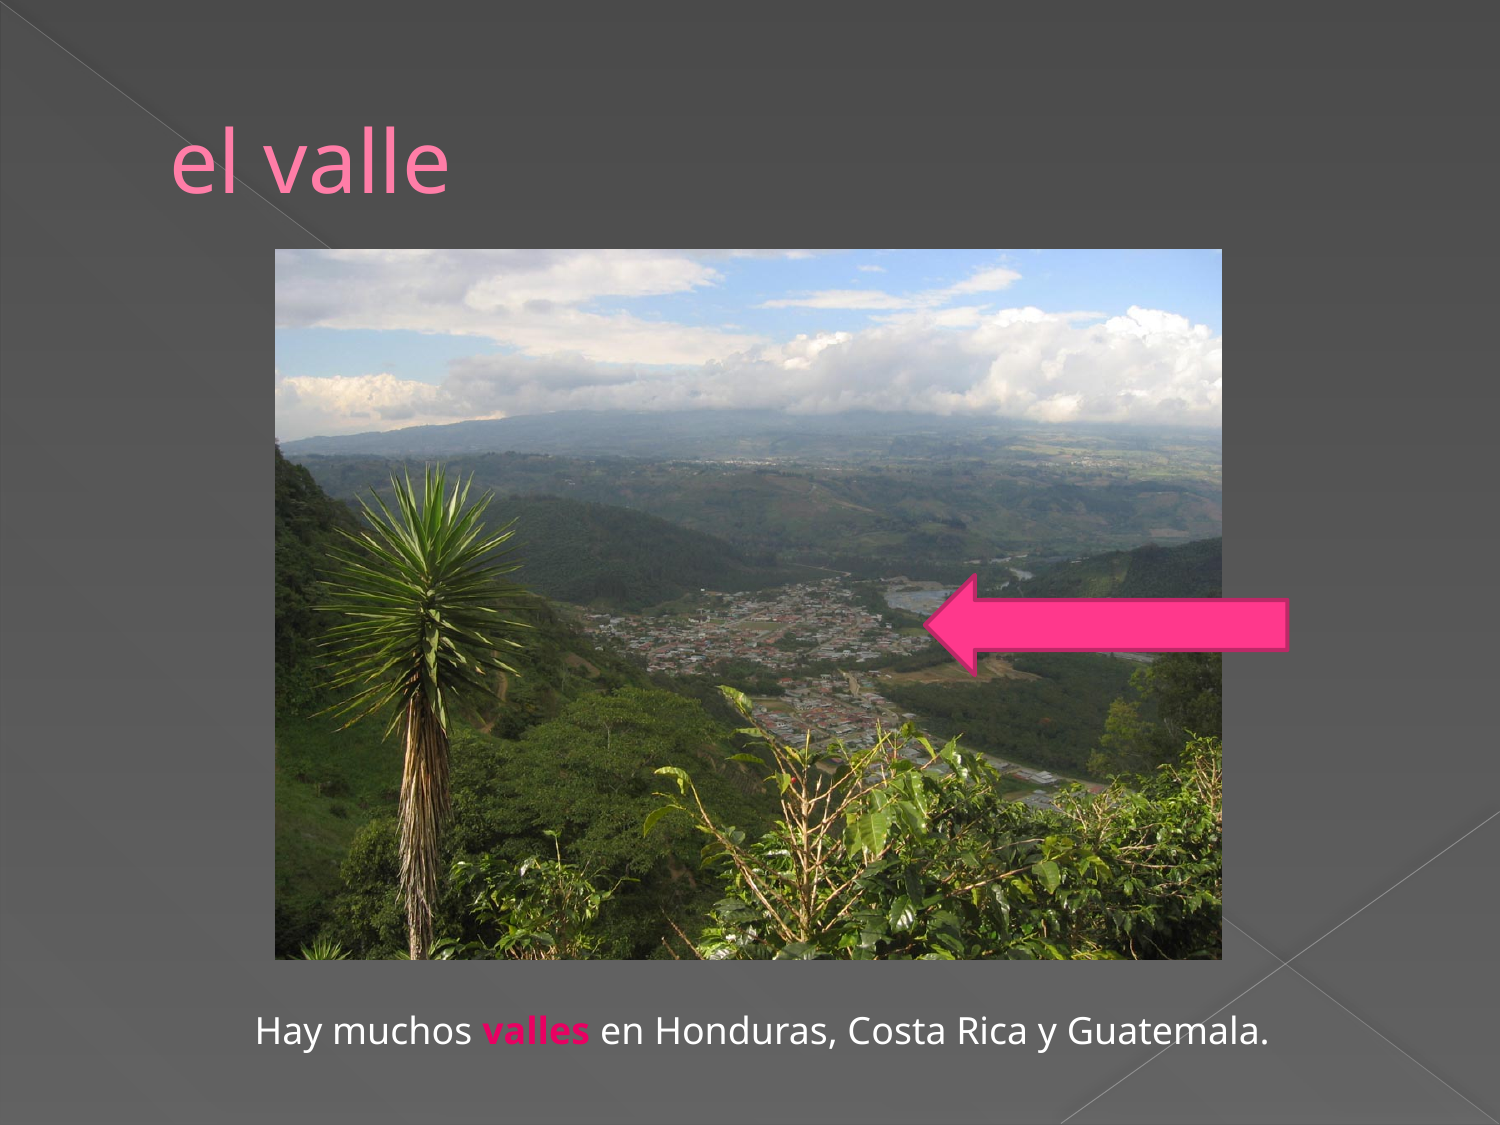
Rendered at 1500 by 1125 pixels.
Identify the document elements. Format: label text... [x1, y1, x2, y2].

title el valle [75, 43, 1425, 274]
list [274, 249, 1222, 961]
text_box [1225, 597, 1290, 653]
text_box Hay muchos valles en Honduras, Costa Rica y Guatemala. [62, 999, 1463, 1060]
